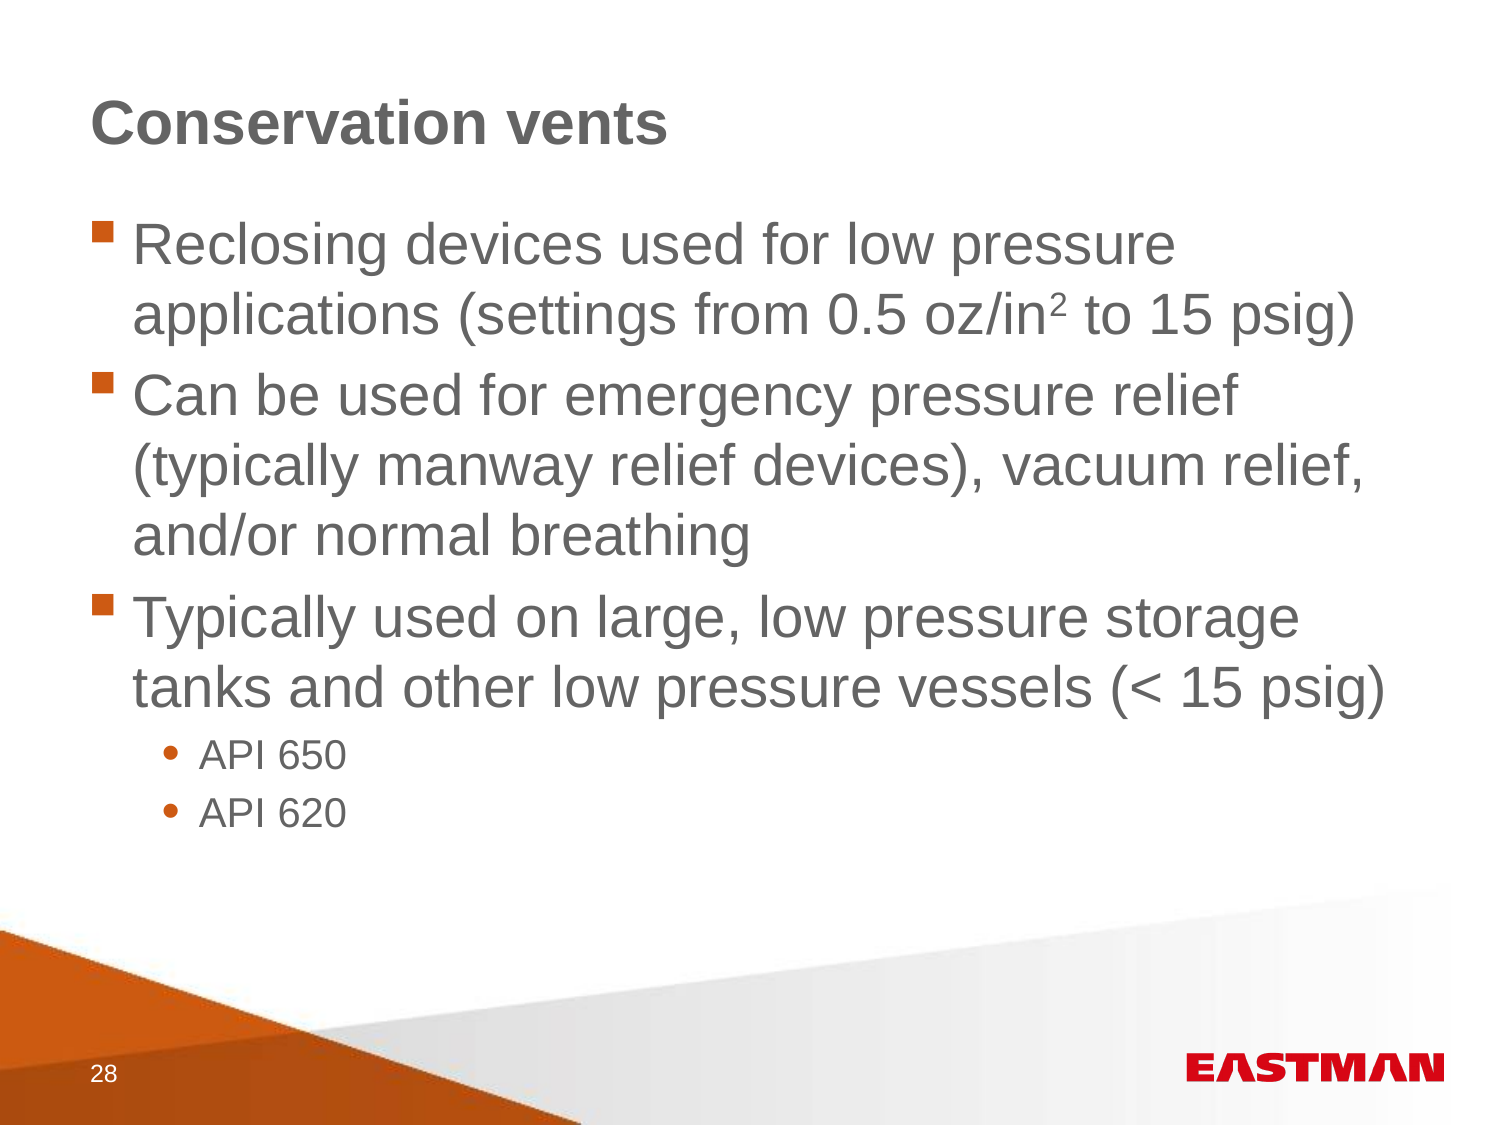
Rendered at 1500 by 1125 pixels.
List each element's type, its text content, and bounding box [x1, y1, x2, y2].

slide_number 28 [75, 1042, 150, 1103]
title Conservation vents [75, 75, 1425, 225]
picture [0, 859, 1500, 1125]
list Reclosing devices used for low pressure applications (settings from 0.5 oz/in2 to 15 psig) Can be used for emergency pressure relief (typically manway relief devices), vacuum relief, and/or normal breathing Typically used on large, low pressure storage tanks and other low pressure vessels (< 15 psig) API 650 API 620 [71, 198, 1422, 979]
